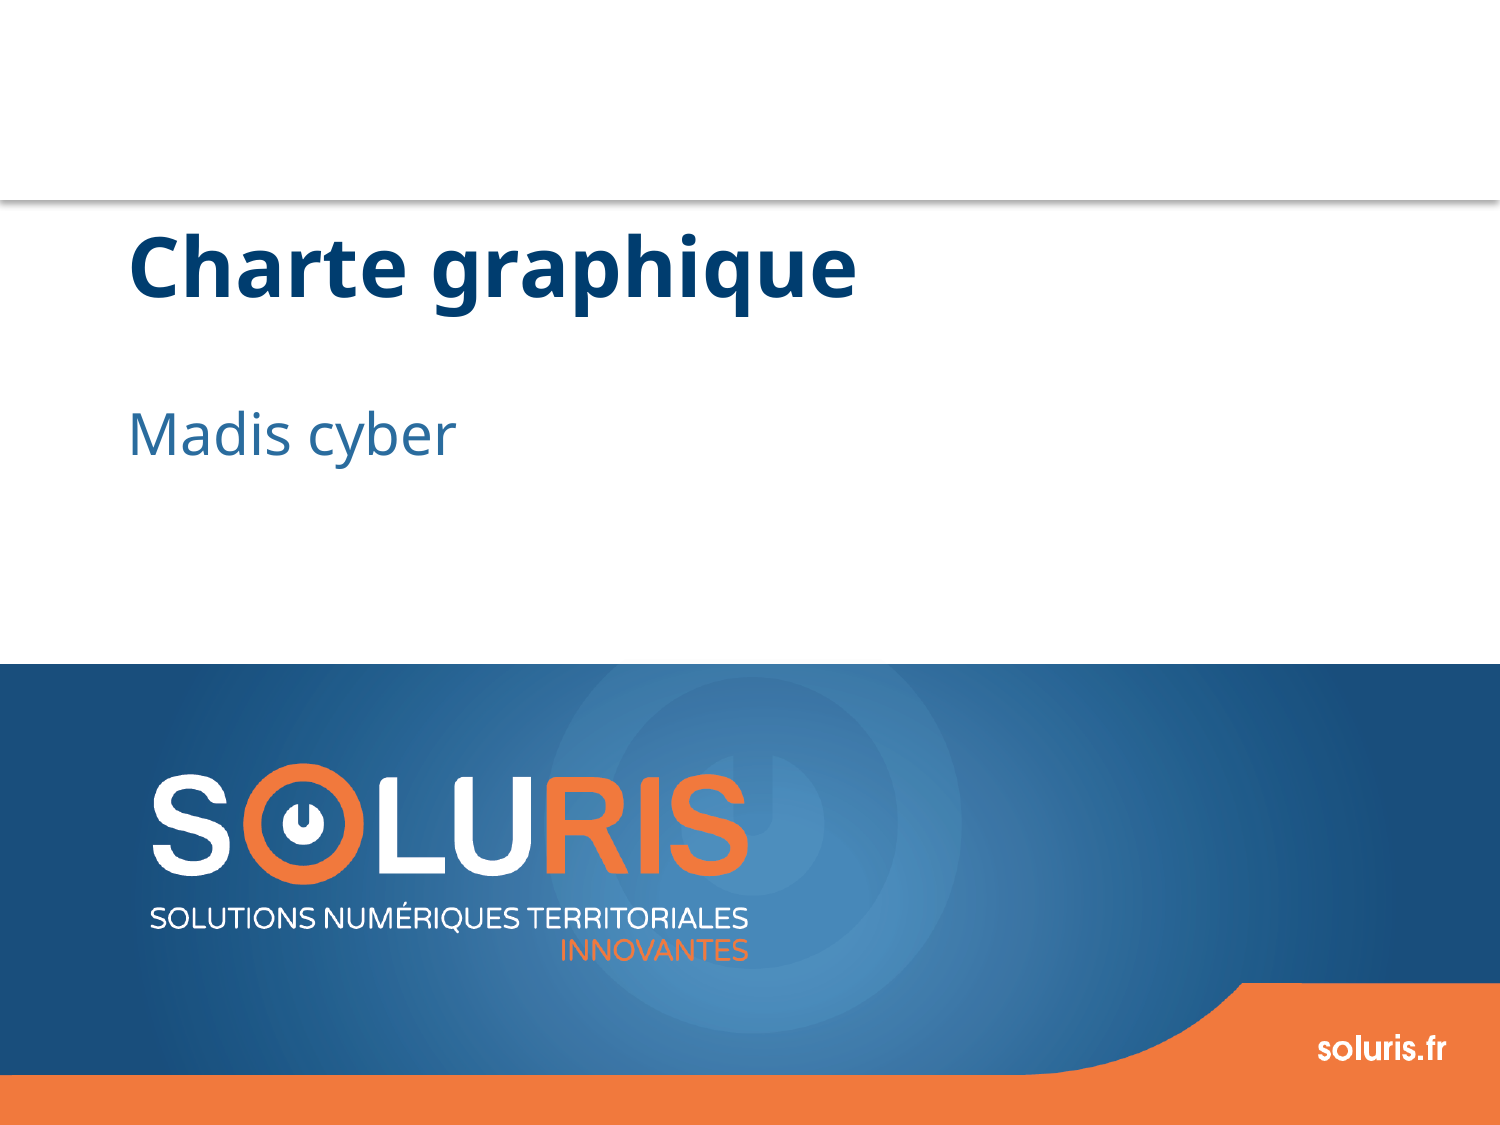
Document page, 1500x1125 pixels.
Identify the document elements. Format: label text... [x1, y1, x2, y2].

picture [0, 659, 1500, 1125]
subtitle Madis cyber [112, 389, 1429, 546]
title Charte graphique [112, 143, 1432, 385]
